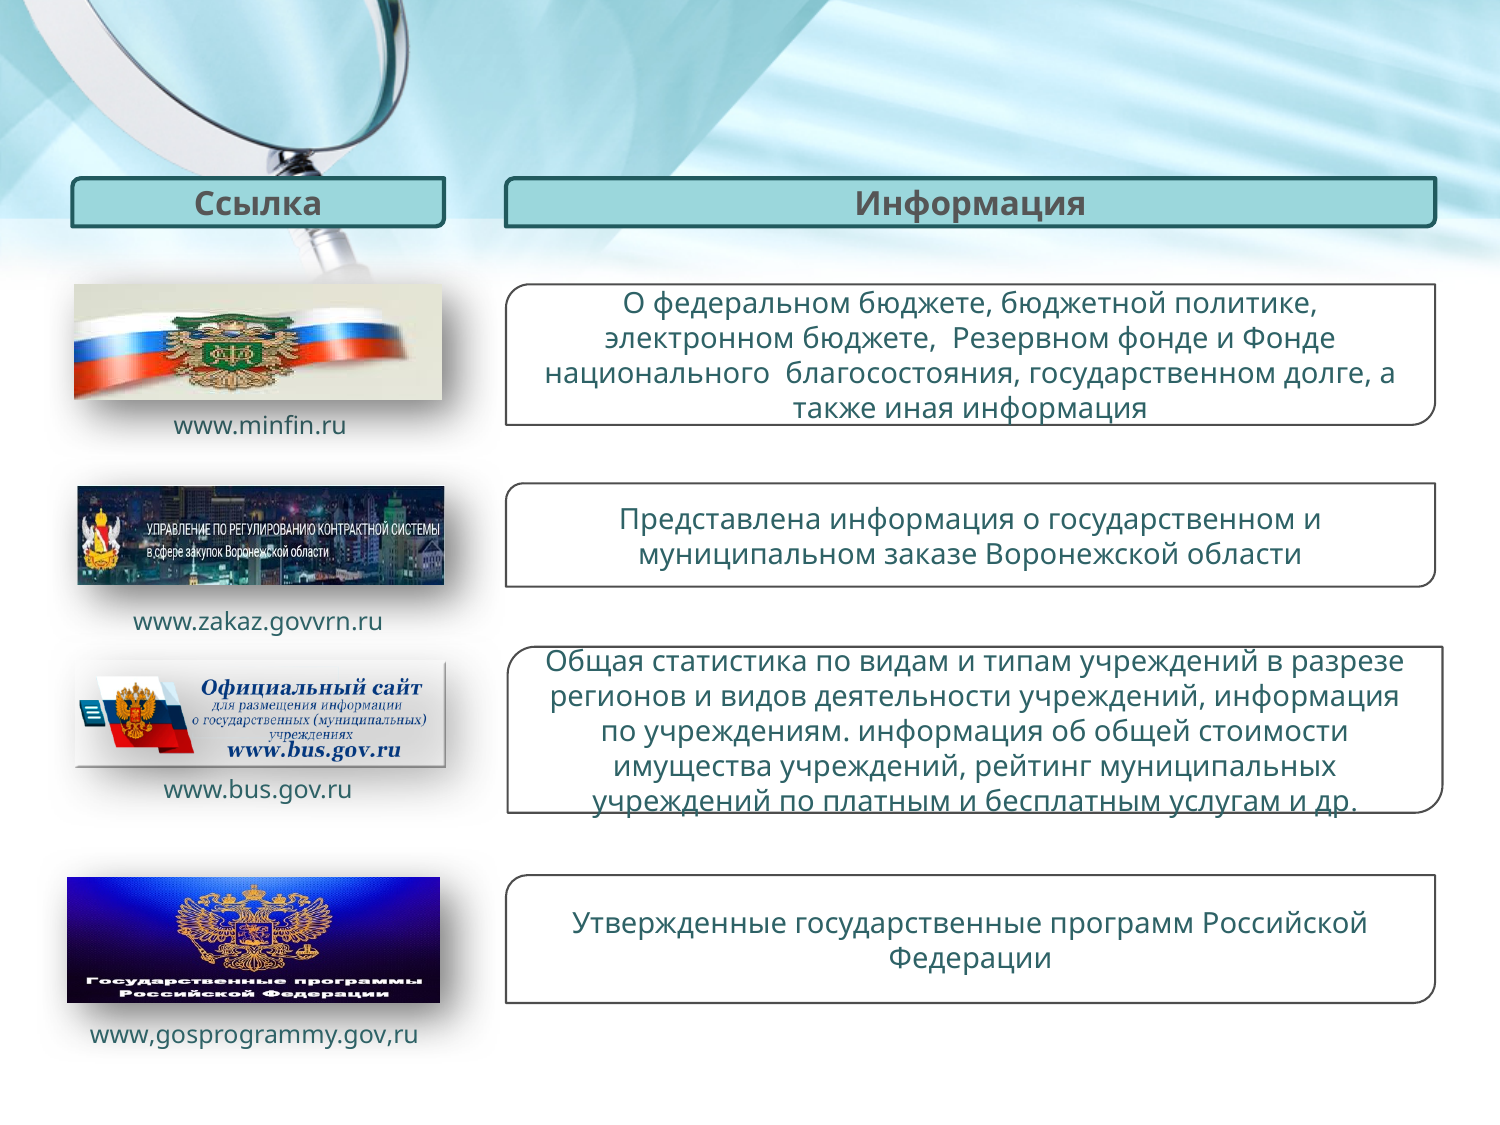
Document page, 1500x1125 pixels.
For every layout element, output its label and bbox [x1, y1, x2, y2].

text_box [72, 178, 1443, 1058]
picture [0, 0, 1500, 1125]
